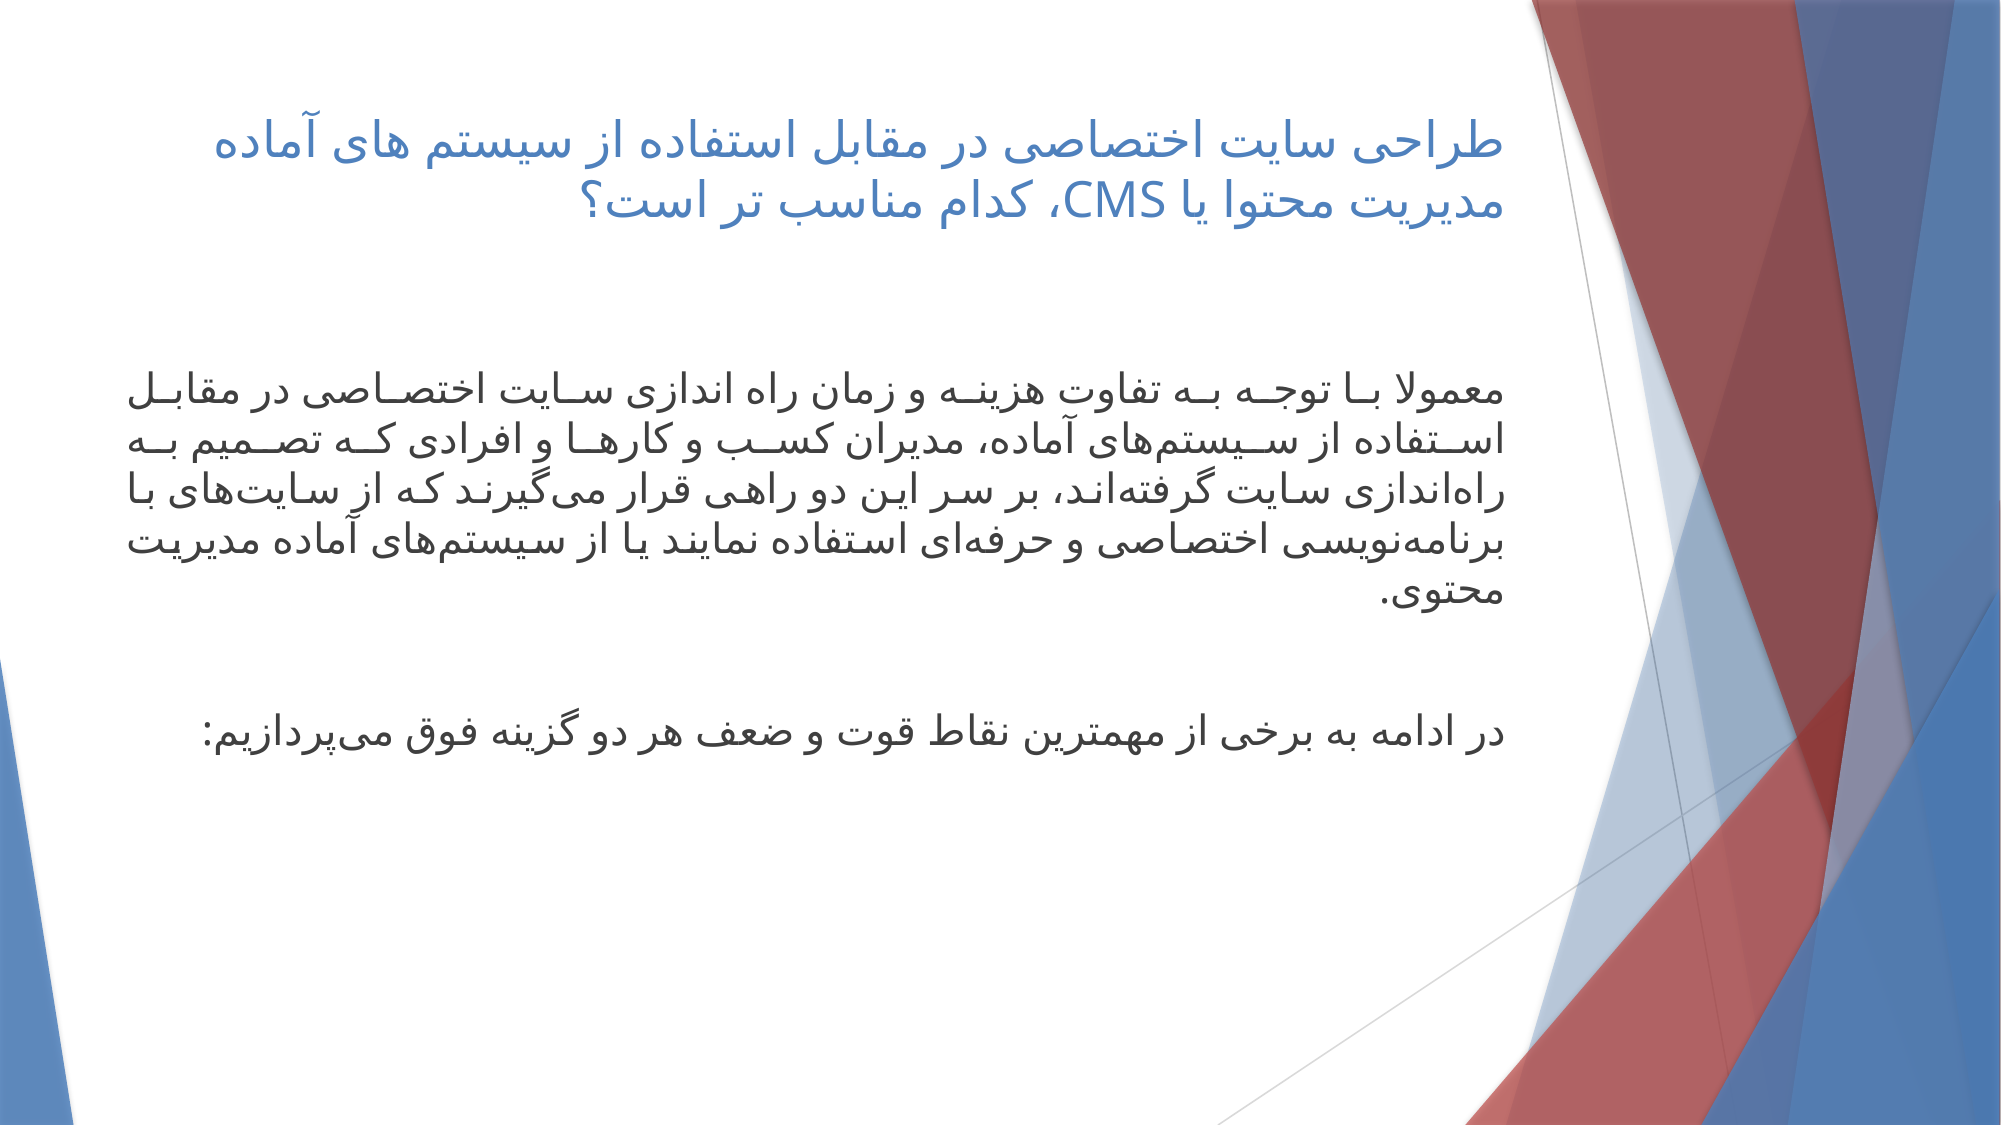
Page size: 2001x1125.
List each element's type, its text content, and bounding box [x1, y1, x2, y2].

title طراحی سایت اختصاصی در مقابل استفاده از سیستم های آماده مدیریت محتوا یا CMS، کدام مناسب تر است؟ [111, 99, 1522, 317]
list معمولا با توجه به تفاوت هزینه و زمان راه اندازی سایت اختصاصی در مقابل استفاده از سیستم‌های آماده، مدیران کسب و کارها و افرادی که تصمیم به راه‌اندازی سایت گرفته‌اند، بر سر این دو راهی قرار می‌گیرند که از سایت‌های با برنامه‌نویسی اختصاصی و حرفه‌ای استفاده نمایند یا از سیستم‌های آماده مدیریت محتوی. در ادامه به برخی از مهمترین نقاط قوت و ضعف هر دو گزینه فوق می‌پردازیم: [111, 354, 1522, 992]
